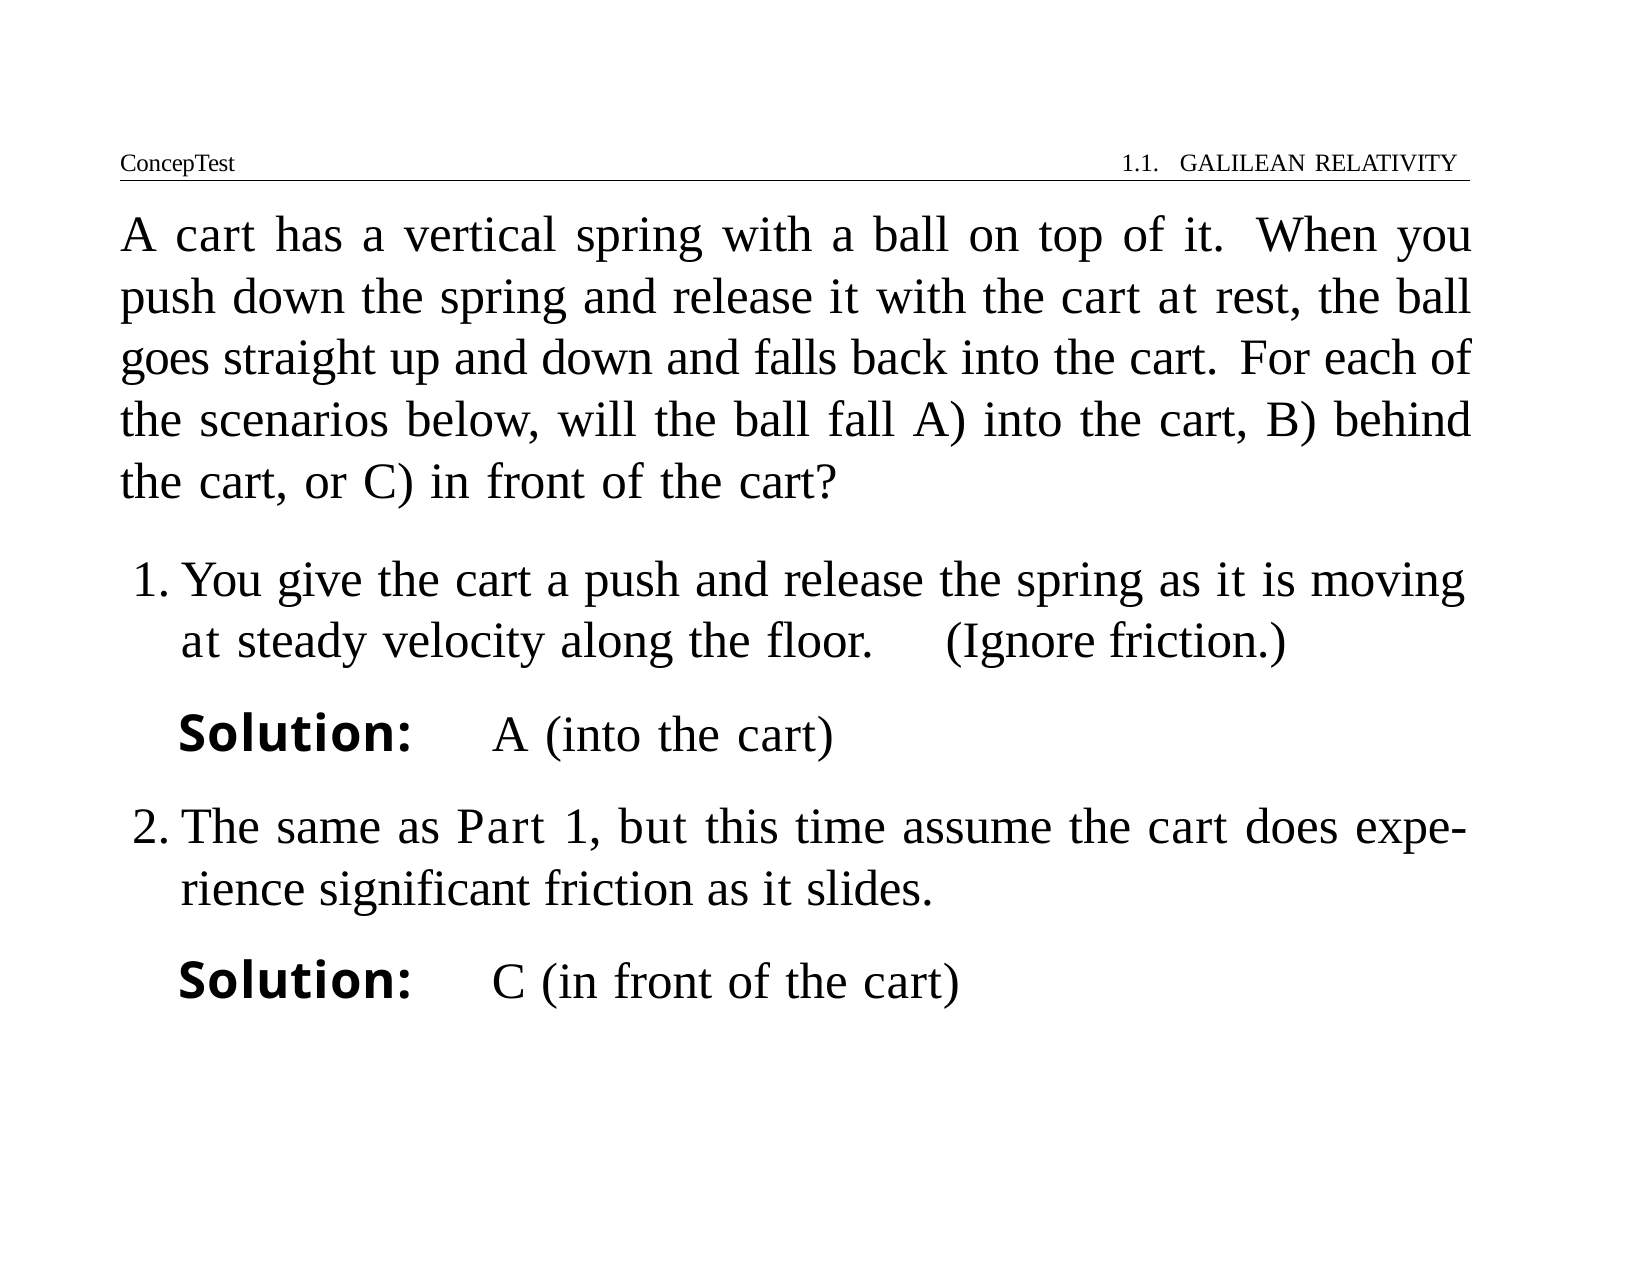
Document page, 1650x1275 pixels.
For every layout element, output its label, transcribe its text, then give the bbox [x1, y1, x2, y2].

text_box ConcepTest 1.1. GALILEAN RELATIVITY [117, 144, 1473, 176]
text_box You give the cart a push and release the spring as it is moving at steady velocity along the floor. (Ignore friction.) Solution: A (into the cart) The same as Part 1, but this time assume the cart does expe- rience significant friction as it slides. Solution: C (in front of the cart) [130, 542, 1472, 1010]
list A cart has a vertical spring with a ball on top of it. When you push down the spring and release it with the cart at rest, the ball goes straight up and down and falls back into the cart. For each of the scenarios below, will the ball fall A) into the cart, B) behind the cart, or C) in front of the cart? [117, 198, 1473, 925]
